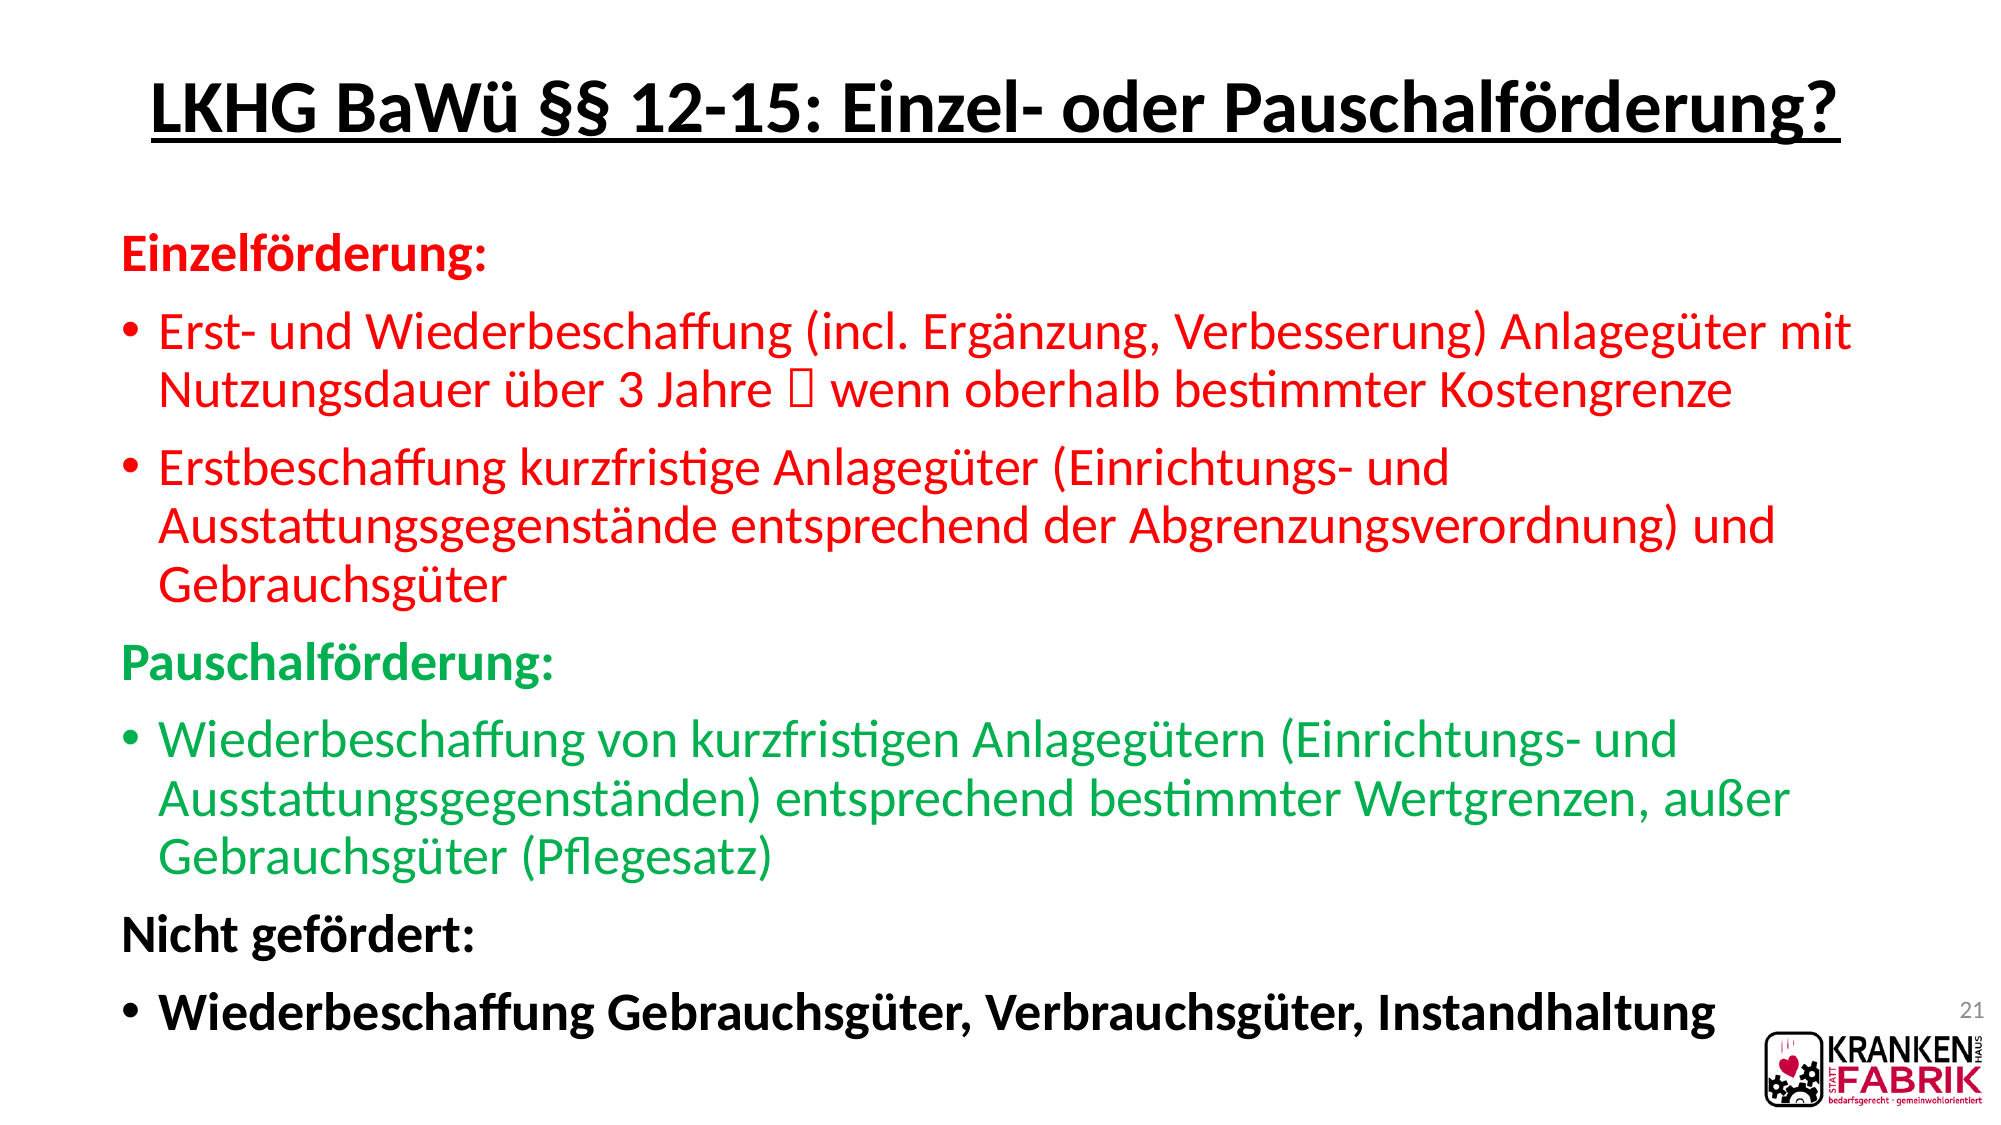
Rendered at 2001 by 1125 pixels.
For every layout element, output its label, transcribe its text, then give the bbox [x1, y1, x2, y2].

list Einzelförderung: Erst- und Wiederbeschaffung (incl. Ergänzung, Verbesserung) Anlagegüter mit Nutzungsdauer über 3 Jahre  wenn oberhalb bestimmter Kostengrenze Erstbeschaffung kurzfristige Anlagegüter (Einrichtungs- und Ausstattungsgegenstände entsprechend der Abgrenzungsverordnung) und Gebrauchsgüter Pauschalförderung: Wiederbeschaffung von kurzfristigen Anlagegütern (Einrichtungs- und Ausstattungsgegenständen) entsprechend bestimmter Wertgrenzen, außer Gebrauchsgüter (Pflegesatz) Nicht gefördert: Wiederbeschaffung Gebrauchsgüter, Verbrauchsgüter, Instandhaltung [106, 217, 1886, 1057]
picture [1746, 1039, 2000, 1125]
title LKHG BaWü §§ 12-15: Einzel- oder Pauschalförderung? [133, 0, 1859, 217]
slide_number 21 [1550, 979, 2000, 1039]
